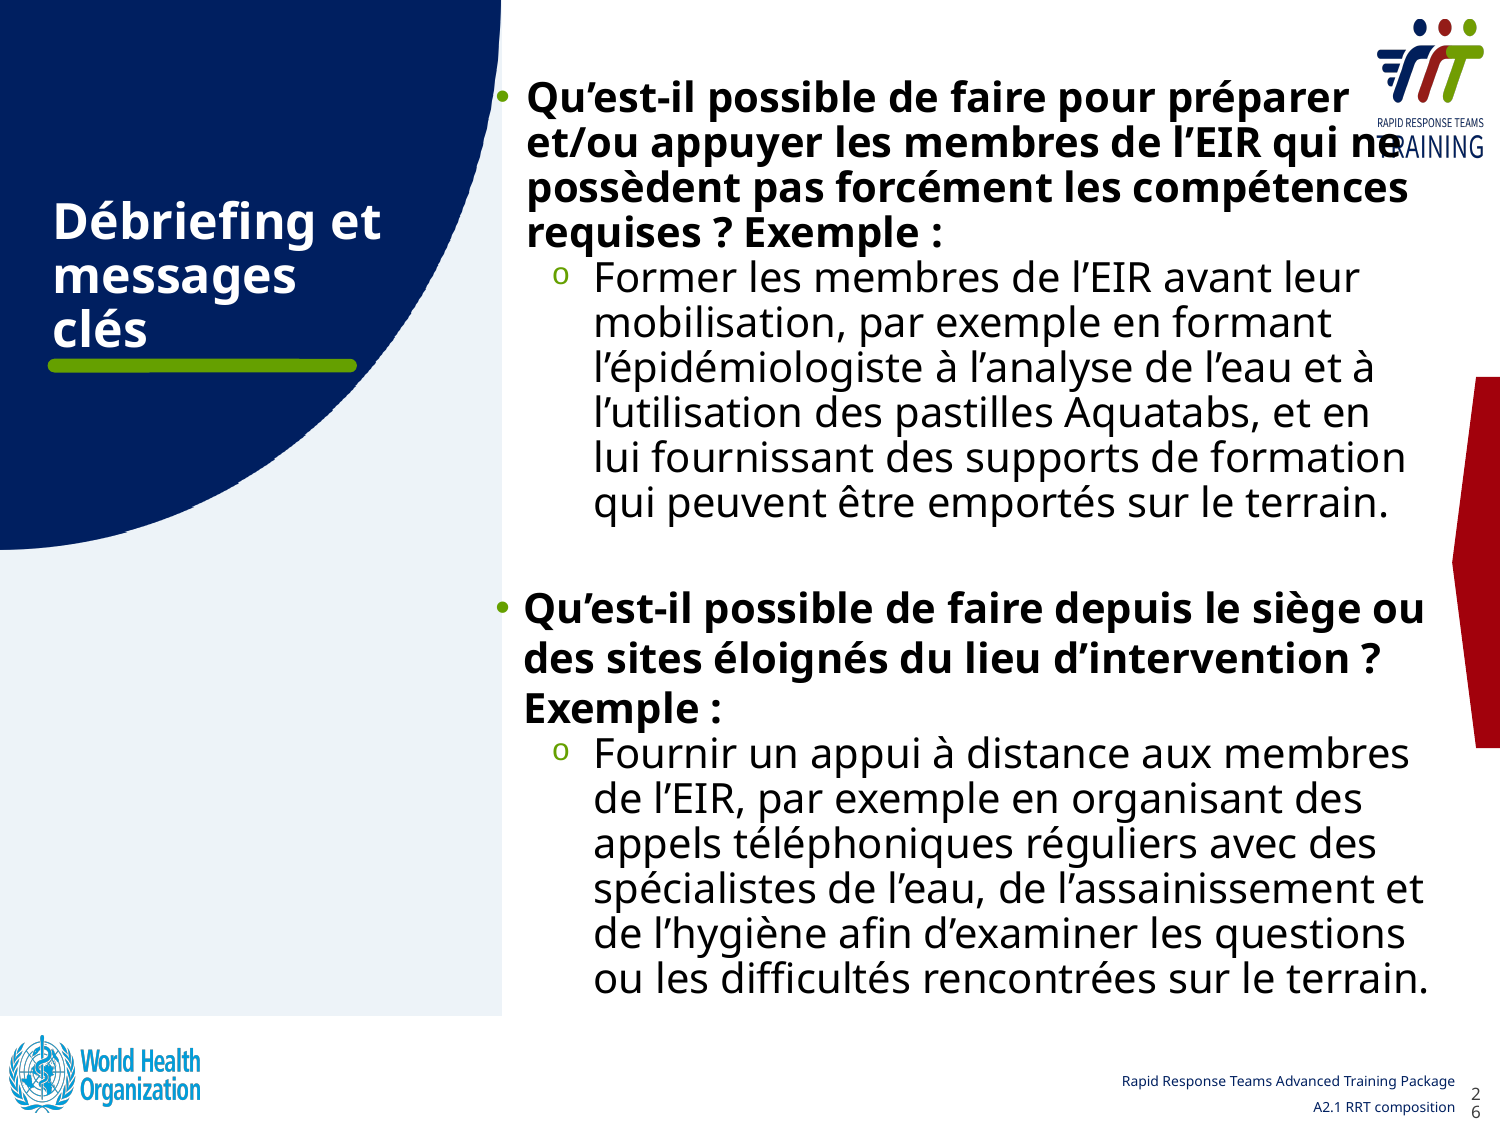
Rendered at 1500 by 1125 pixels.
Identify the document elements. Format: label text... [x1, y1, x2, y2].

picture [1376, 19, 1484, 167]
list Qu’est-il possible de faire pour préparer et/ou appuyer les membres de l’EIR qui ne possèdent pas forcément les compétences requises ? Exemple : Former les membres de l’EIR avant leur mobilisation, par exemple en formant l’épidémiologiste à l’analyse de l’eau et à l’utilisation des pastilles Aquatabs, et en lui fournissant des supports de formation qui peuvent être emportés sur le terrain. Qu’est-il possible de faire depuis le siège ou des sites éloignés du lieu d’intervention ? Exemple : Fournir un appui à distance aux membres de l’EIR, par exemple en organisant des appels téléphoniques réguliers avec des spécialistes de l’eau, de l’assainissement et de l’hygiène afin d’examiner les questions ou les difficultés rencontrées sur le terrain. [484, 70, 1454, 1067]
title Débriefing et messages clés [46, 158, 400, 397]
text_box [47, 358, 357, 373]
picture [0, 0, 502, 1018]
picture [9, 1035, 200, 1113]
